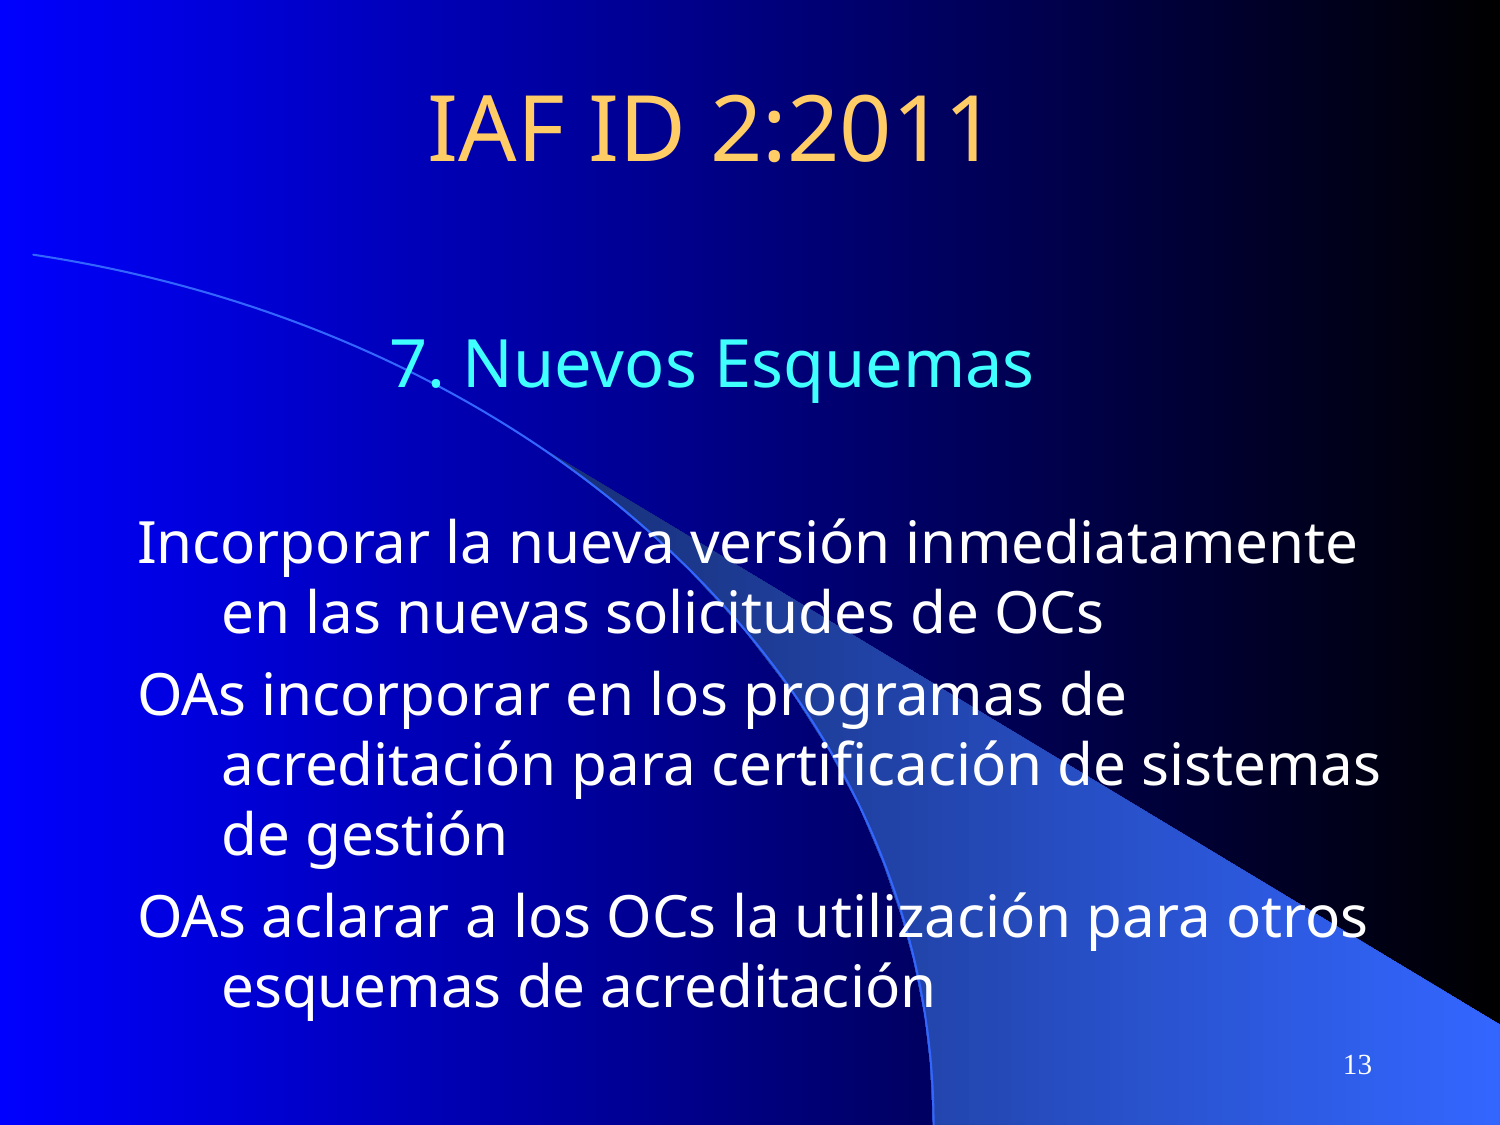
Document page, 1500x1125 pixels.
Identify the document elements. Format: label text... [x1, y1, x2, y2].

slide_number 13 [1074, 1024, 1388, 1101]
title IAF ID 2:2011 [74, 37, 1351, 188]
subtitle 7. Nuevos Esquemas Incorporar la nueva versión inmediatamente en las nuevas solicitudes de OCs OAs incorporar en los programas de acreditación para certificación de sistemas de gestión OAs aclarar a los OCs la utilización para otros esquemas de acreditación [0, 499, 1426, 888]
